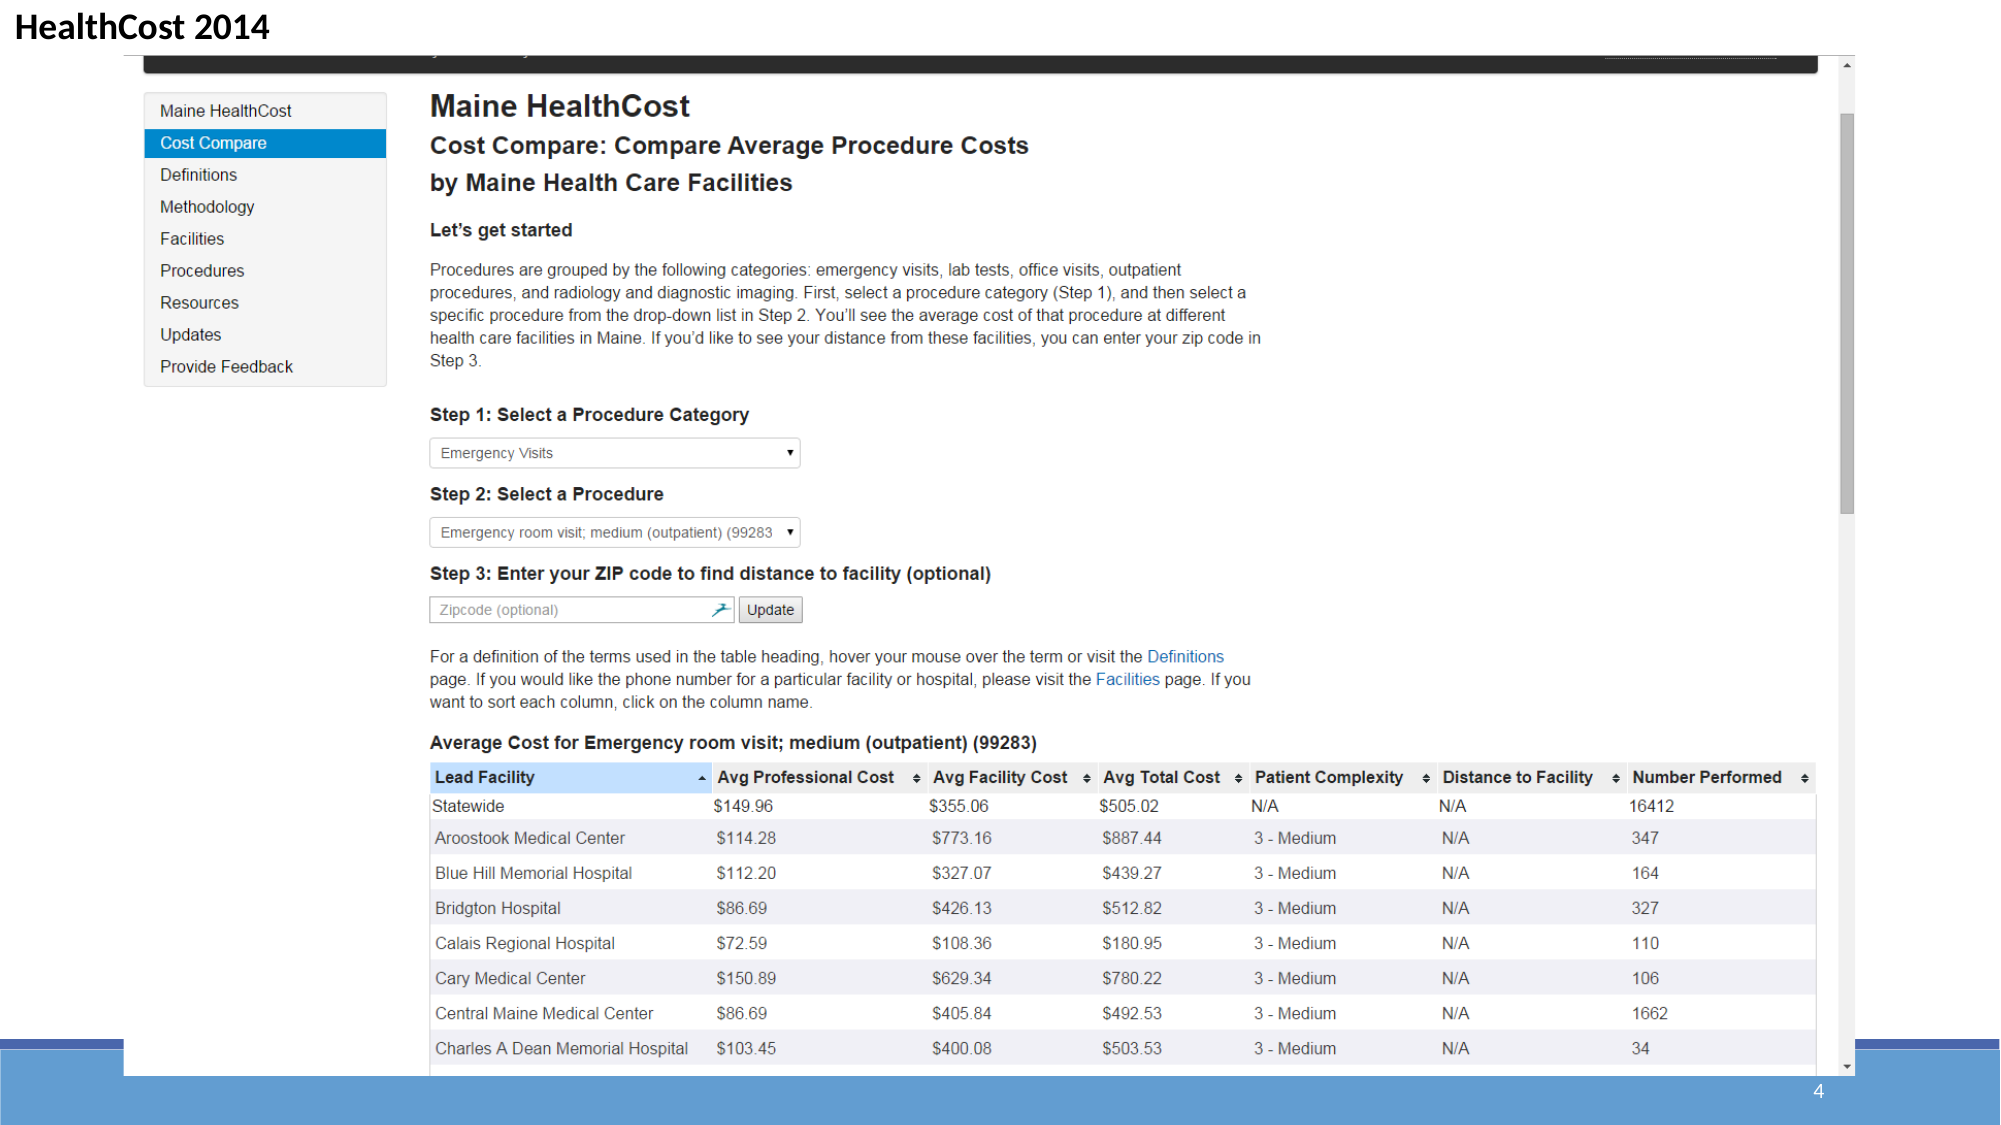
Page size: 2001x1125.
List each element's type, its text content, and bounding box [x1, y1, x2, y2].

picture [123, 54, 1856, 1076]
text_box HealthCost 2014 [0, 0, 329, 55]
slide_number 4 [1624, 1086, 1840, 1120]
